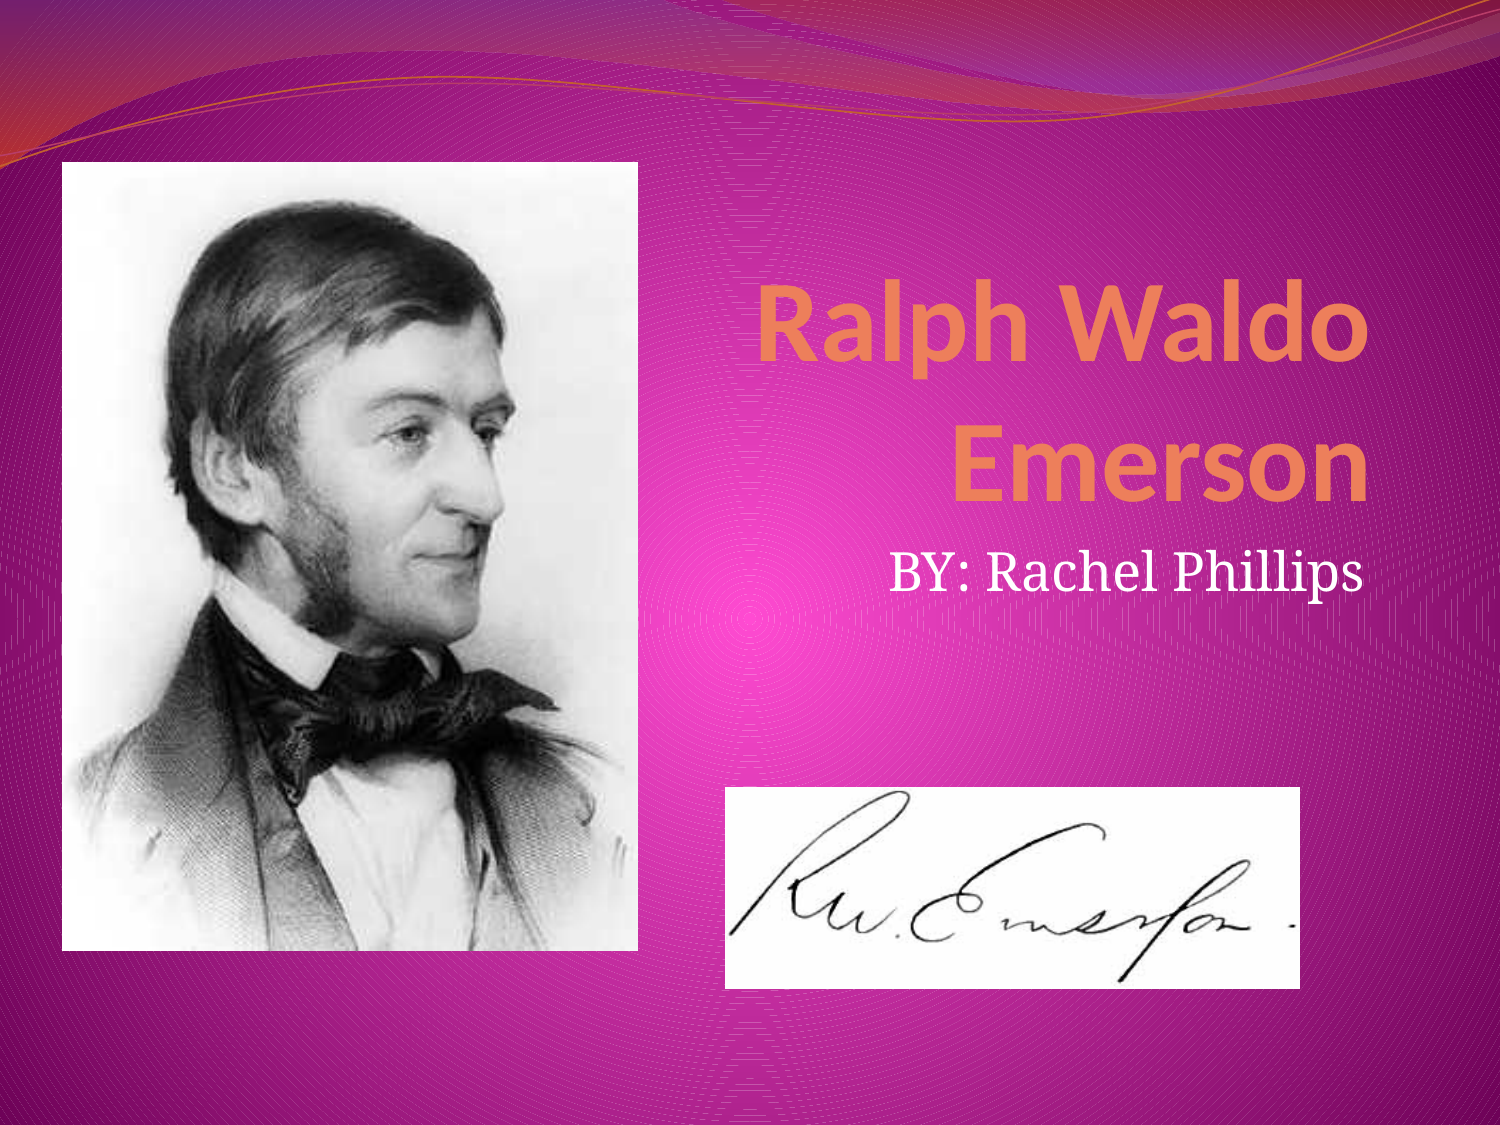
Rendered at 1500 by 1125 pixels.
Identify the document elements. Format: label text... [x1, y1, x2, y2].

picture [62, 162, 638, 951]
title Ralph Waldo Emerson [644, 224, 1376, 525]
picture [724, 787, 1301, 990]
subtitle BY: Rachel Phillips [644, 529, 1376, 818]
